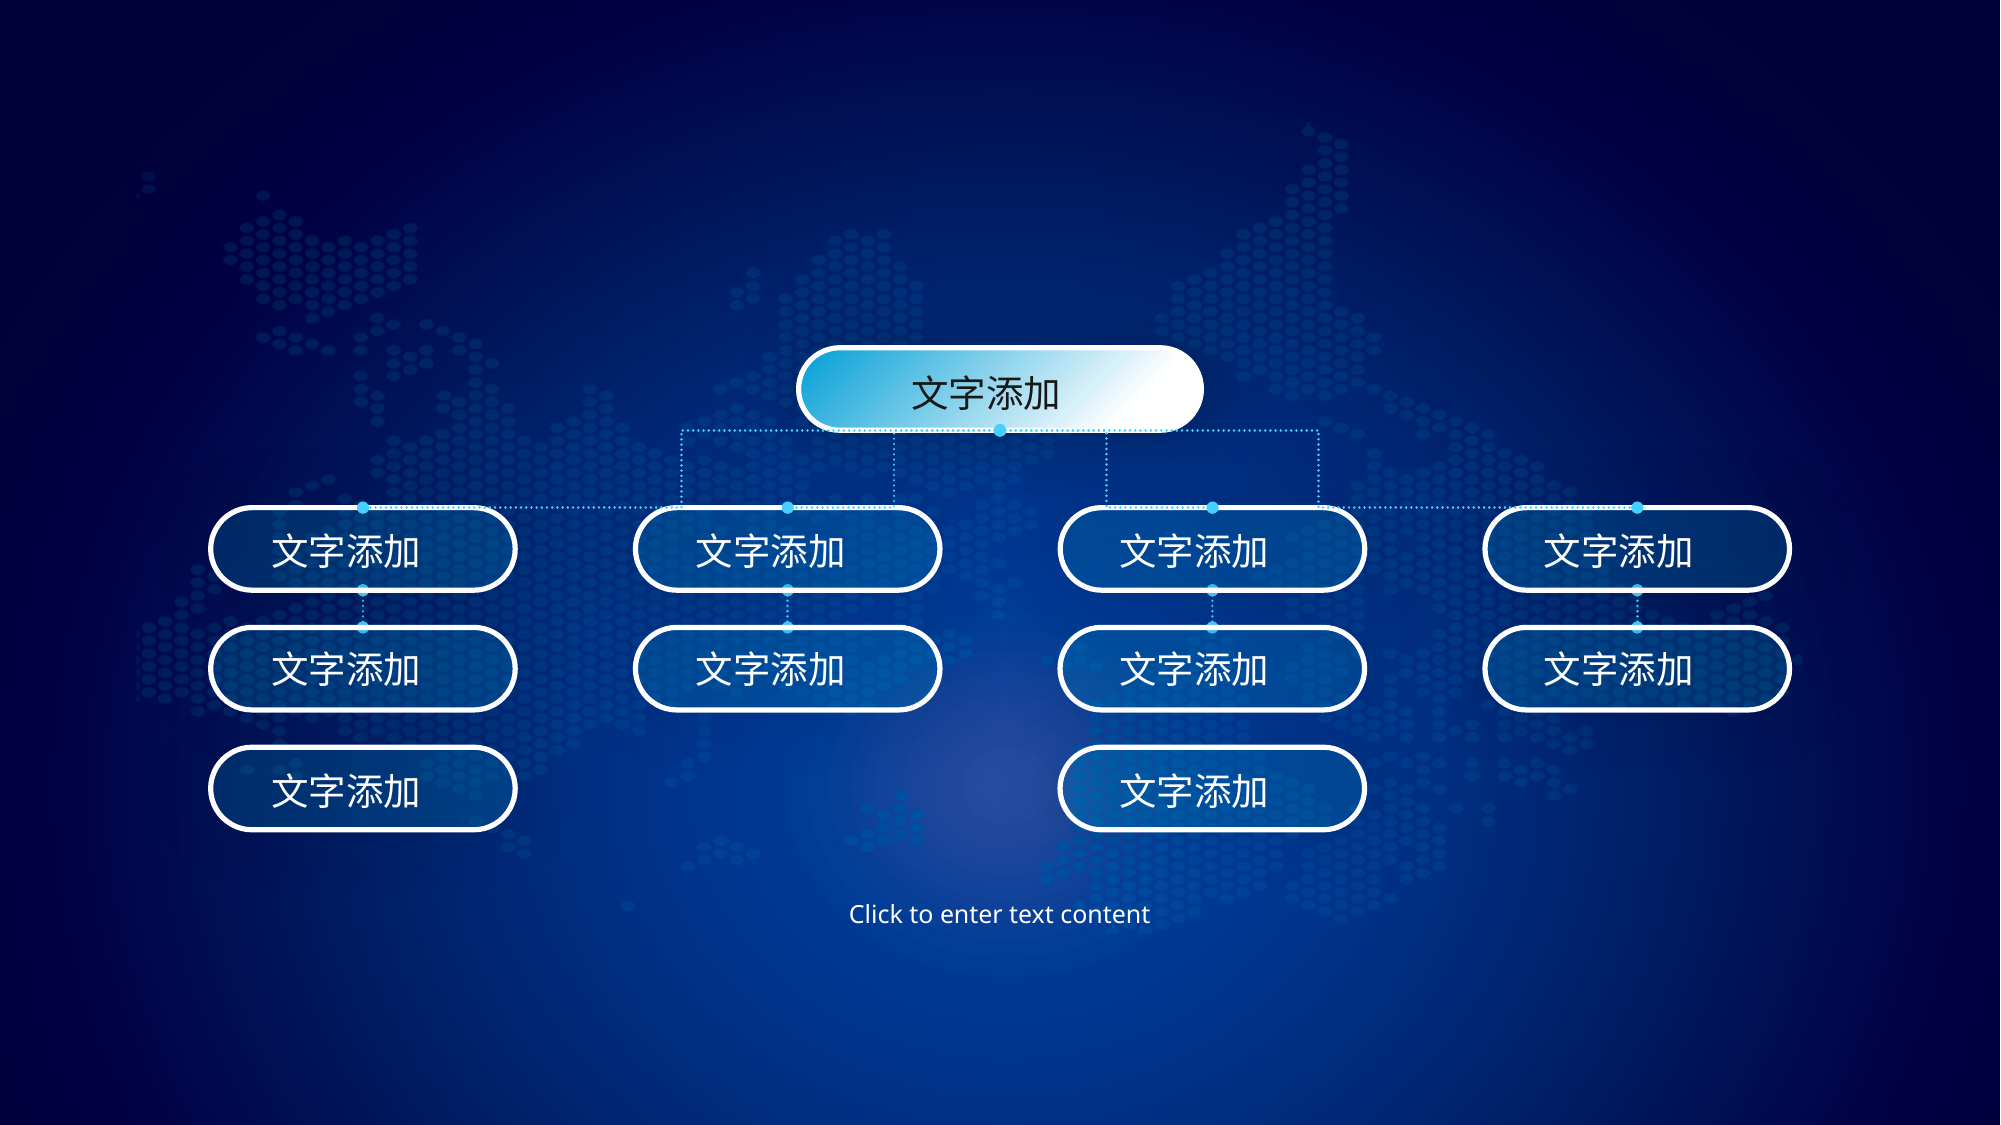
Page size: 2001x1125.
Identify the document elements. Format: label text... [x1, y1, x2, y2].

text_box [210, 347, 1790, 830]
text_box Click to enter text content [362, 890, 1638, 936]
picture [0, 0, 2000, 1125]
